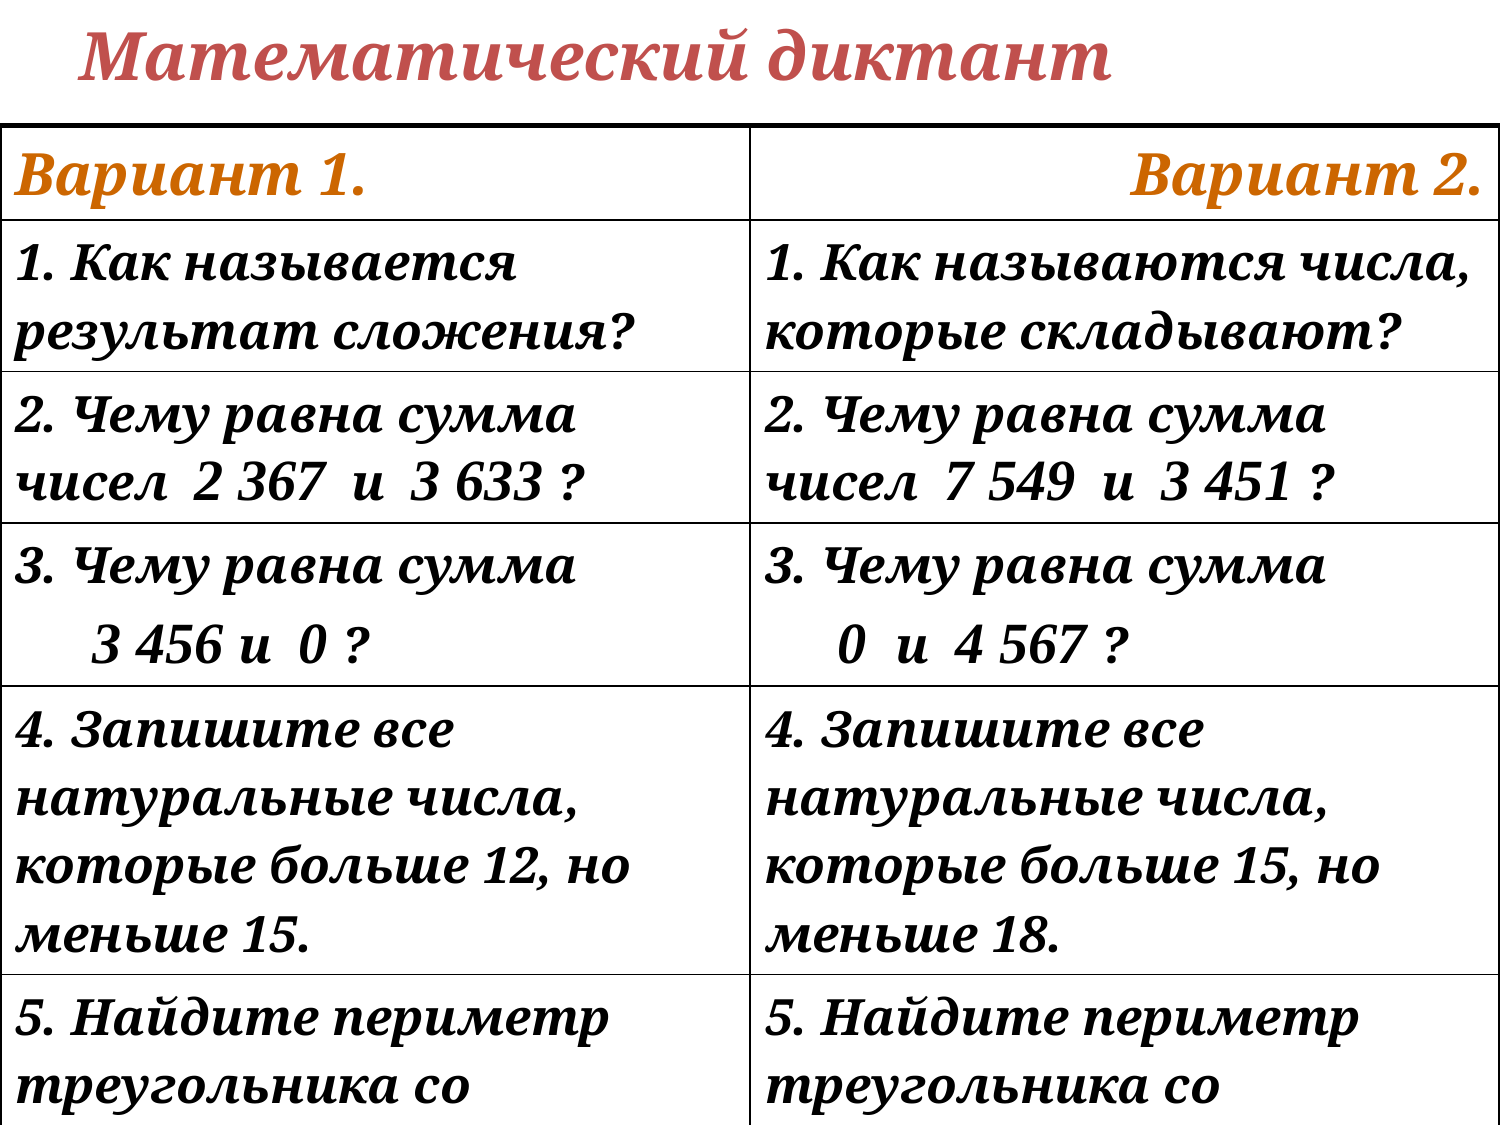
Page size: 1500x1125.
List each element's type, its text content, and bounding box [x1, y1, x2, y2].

table_cell 3. Чему равна сумма 0 и 4 567 ? [751, 524, 1498, 685]
table_cell 1. Как называется результат сложения? [2, 221, 749, 371]
table_cell 4. Запишите все натуральные числа, которые больше 12, но меньше 15. [2, 687, 749, 974]
table_cell 2. Чему равна сумма чисел 2 367 и 3 633 ? [2, 372, 749, 522]
table_cell 2. Чему равна сумма чисел 7 549 и 3 451 ? [751, 372, 1498, 522]
title Математический диктант [64, 0, 1415, 123]
table_cell 4. Запишите все натуральные числа, которые больше 15, но меньше 18. [751, 687, 1498, 974]
table_header Вариант 1. [2, 128, 749, 219]
table_header Вариант 2. [751, 128, 1498, 219]
table_cell 5. Найдите периметр треугольника со сторонами 13, 15 и 17 см. [2, 975, 749, 1125]
table_cell 3. Чему равна сумма 3 456 и 0 ? [2, 524, 749, 685]
table_cell 1. Как называются числа, которые складывают? [751, 221, 1498, 371]
table_cell 5. Найдите периметр треугольника со сторонами 19, 22 и 21 см. [751, 975, 1498, 1125]
